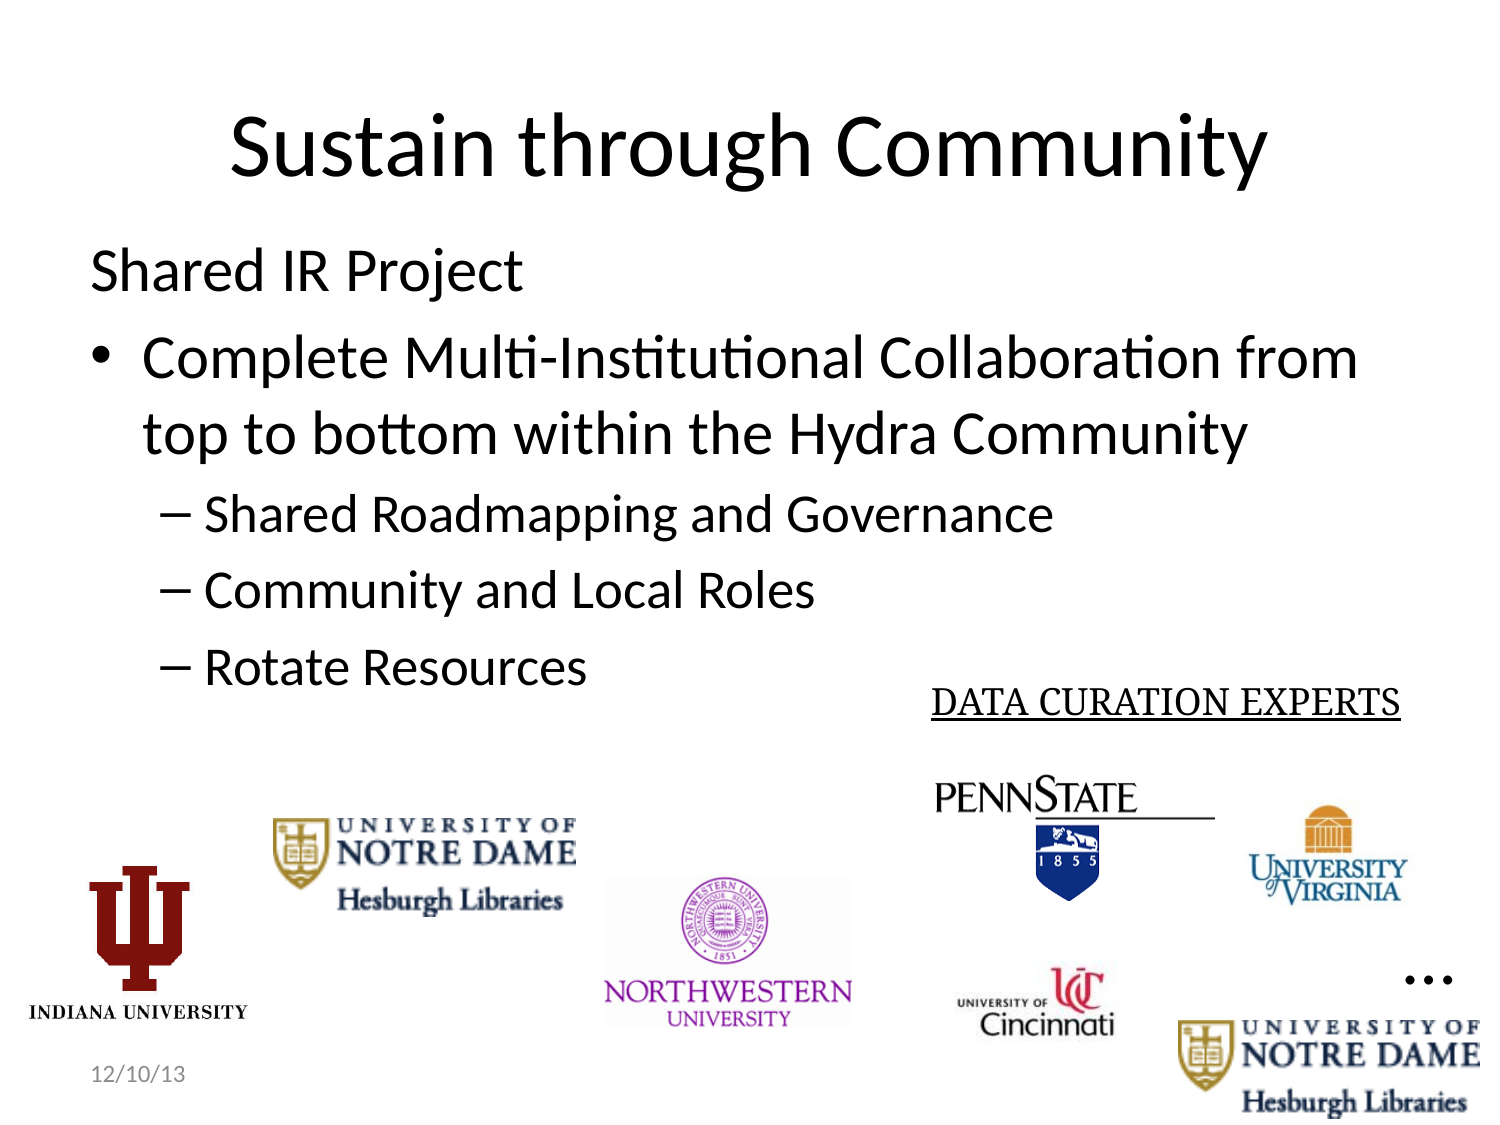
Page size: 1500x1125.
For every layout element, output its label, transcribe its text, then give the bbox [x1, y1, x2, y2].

picture [25, 857, 252, 1028]
text_box … [1388, 901, 1470, 1007]
picture [603, 875, 852, 1028]
picture [1178, 1020, 1480, 1119]
list Shared IR Project Complete Multi-Institutional Collaboration from top to bottom within the Hydra Community Shared Roadmapping and Governance Community and Local Roles Rotate Resources [75, 220, 1381, 785]
title Sustain through Community [75, 46, 1425, 234]
picture [273, 818, 577, 917]
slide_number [75, 1042, 425, 1103]
text_box DATA CURATION EXPERTS [916, 670, 1417, 744]
picture [905, 744, 1443, 1103]
